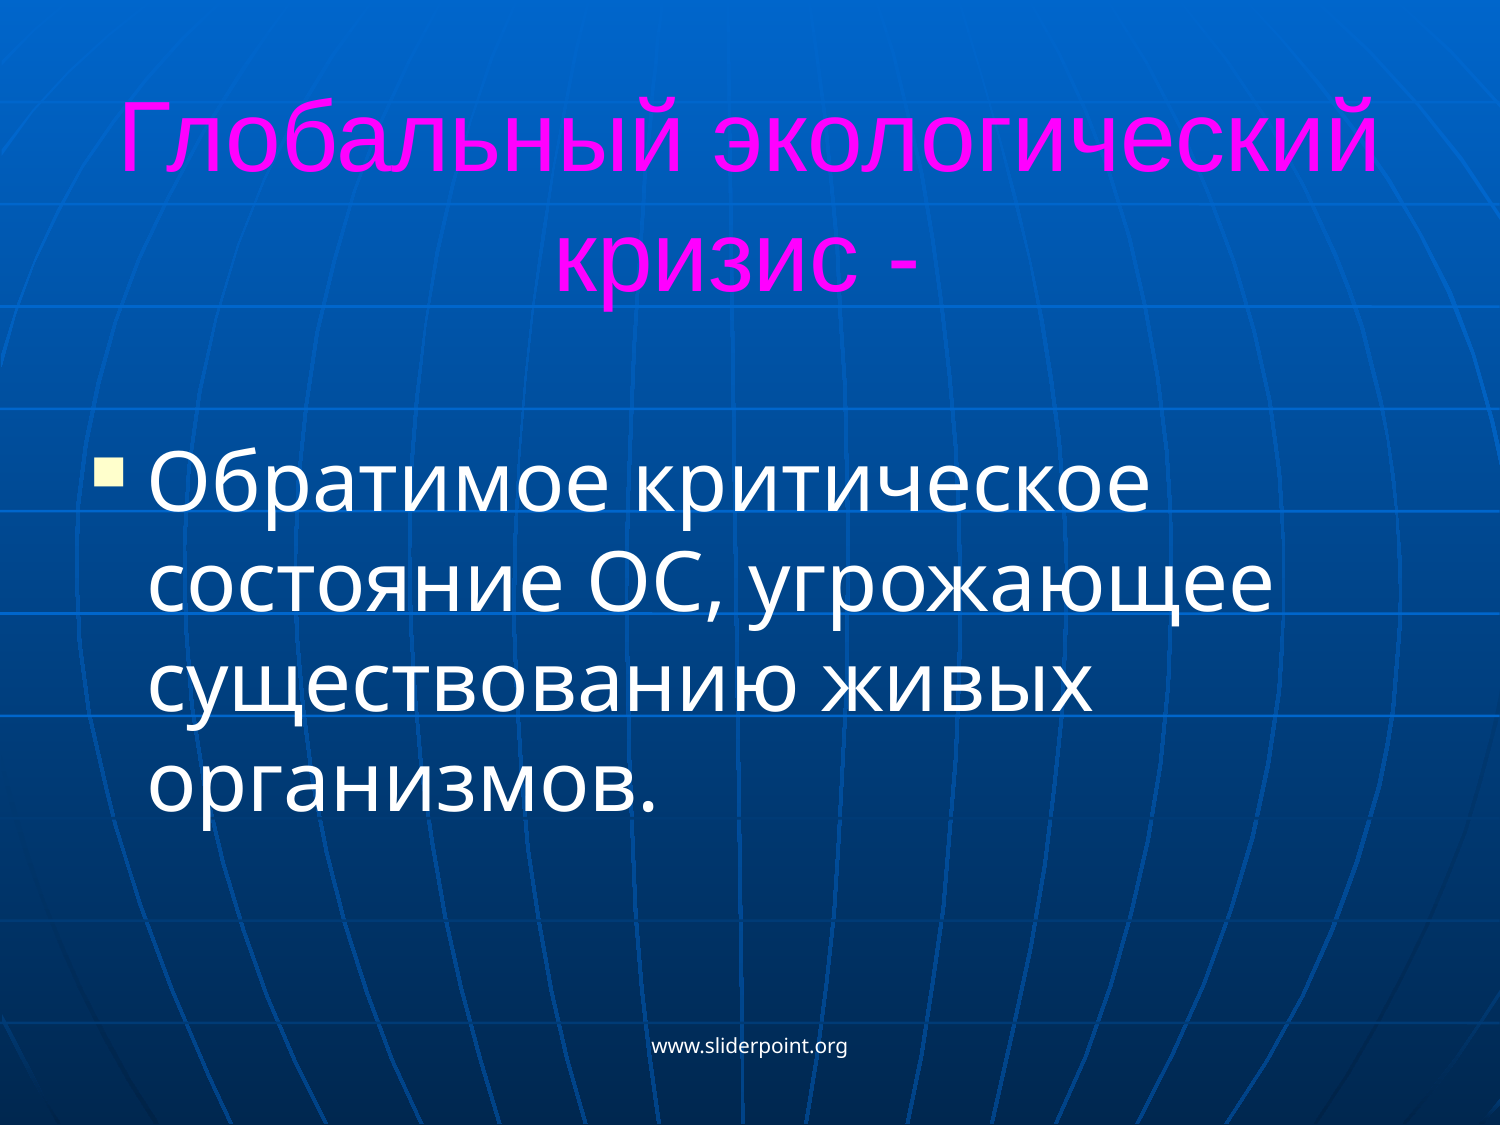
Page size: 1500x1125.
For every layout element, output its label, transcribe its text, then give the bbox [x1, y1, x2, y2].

list Обратимое критическое состояние ОС, угрожающее существованию живых организмов. [74, 420, 1426, 1006]
title Глобальный экологический кризис - [74, 45, 1426, 339]
footer www.sliderpoint.org [512, 1024, 988, 1101]
